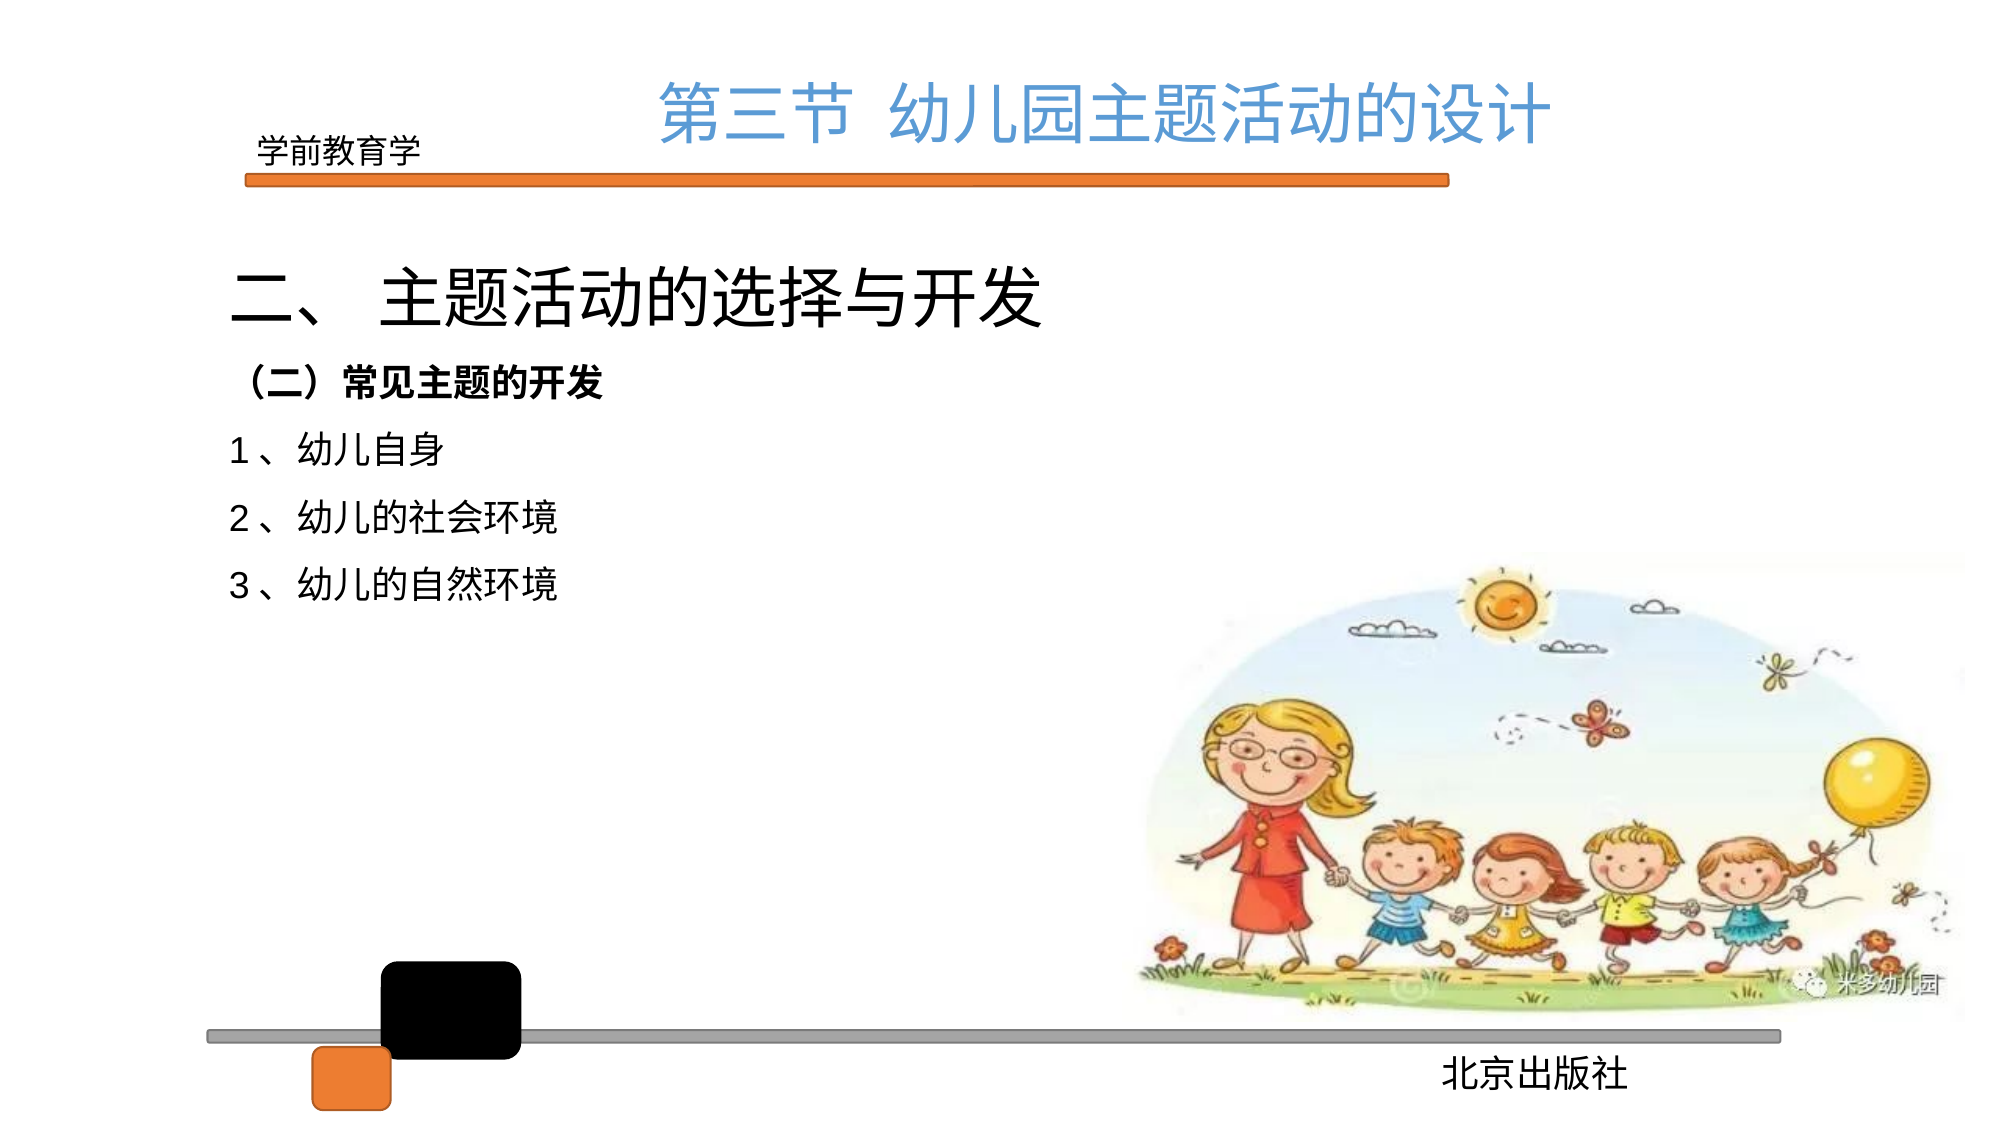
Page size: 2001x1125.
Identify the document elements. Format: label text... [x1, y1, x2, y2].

text_box 二、 主题活动的选择与开发 （二）常见主题的开发 1、幼儿自身 2、幼儿的社会环境 3、幼儿的自然环境 [214, 208, 1771, 734]
text_box 第三节 幼儿园主题活动的设计 [641, 64, 1569, 160]
picture [1122, 552, 1965, 1022]
